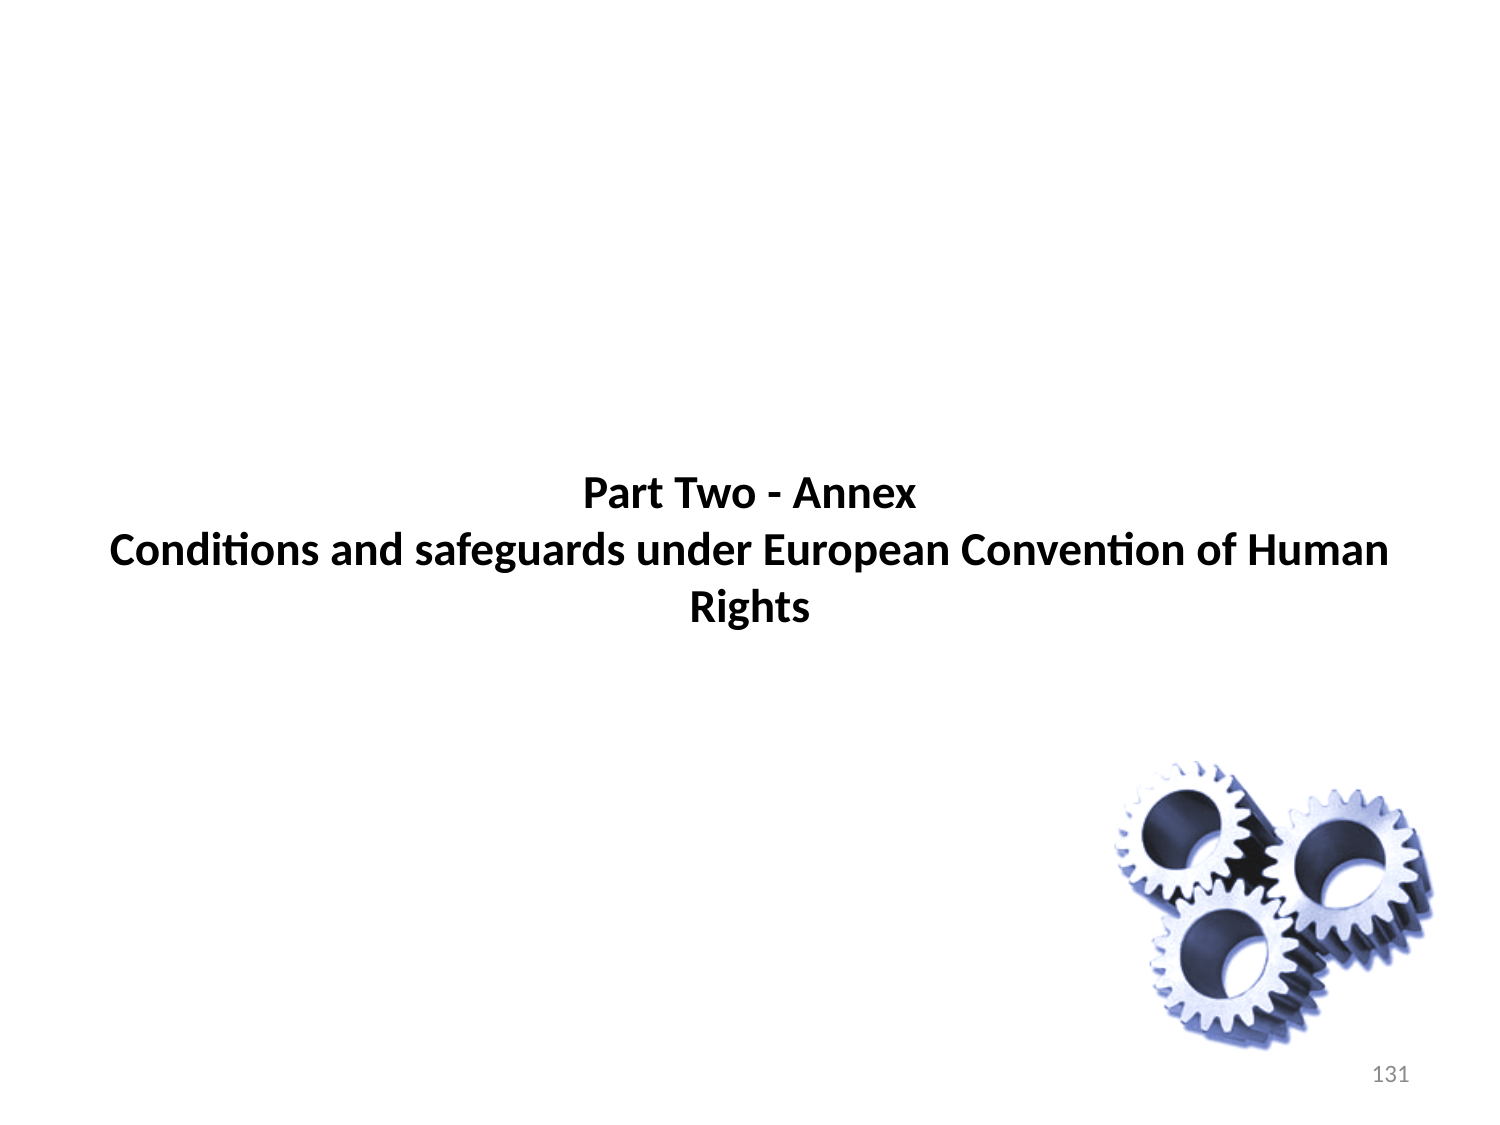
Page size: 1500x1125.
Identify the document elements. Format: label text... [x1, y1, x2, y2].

title Part Two - Annex Conditions and safeguards under European Convention of Human Rights [74, 452, 1426, 641]
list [1112, 761, 1436, 1052]
slide_number 131 [1074, 1042, 1425, 1103]
